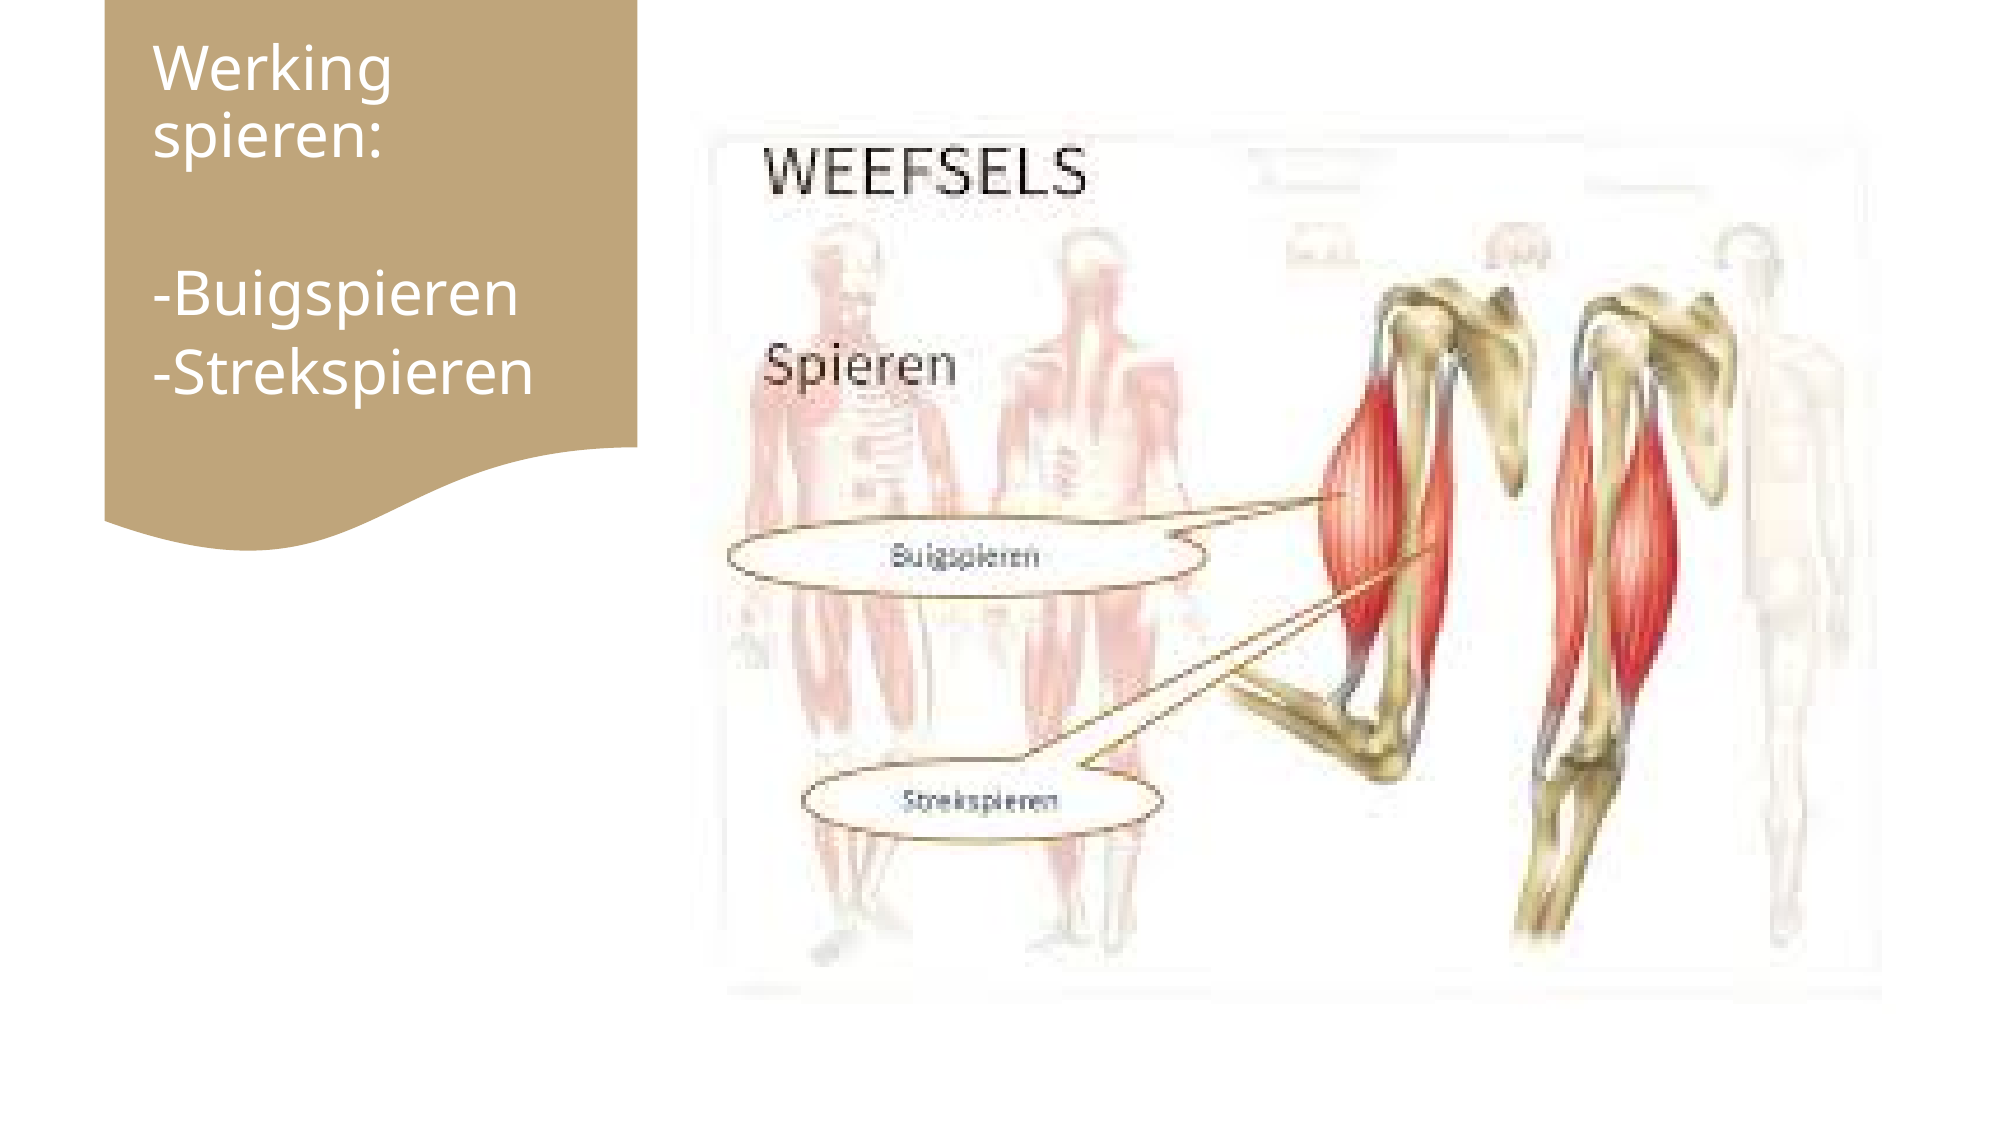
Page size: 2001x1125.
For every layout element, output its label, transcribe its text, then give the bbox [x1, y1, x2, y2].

text_box Werking spieren: -Buigspieren -Strekspieren [137, 28, 604, 417]
text_box [103, 0, 639, 552]
picture [690, 111, 1896, 1014]
